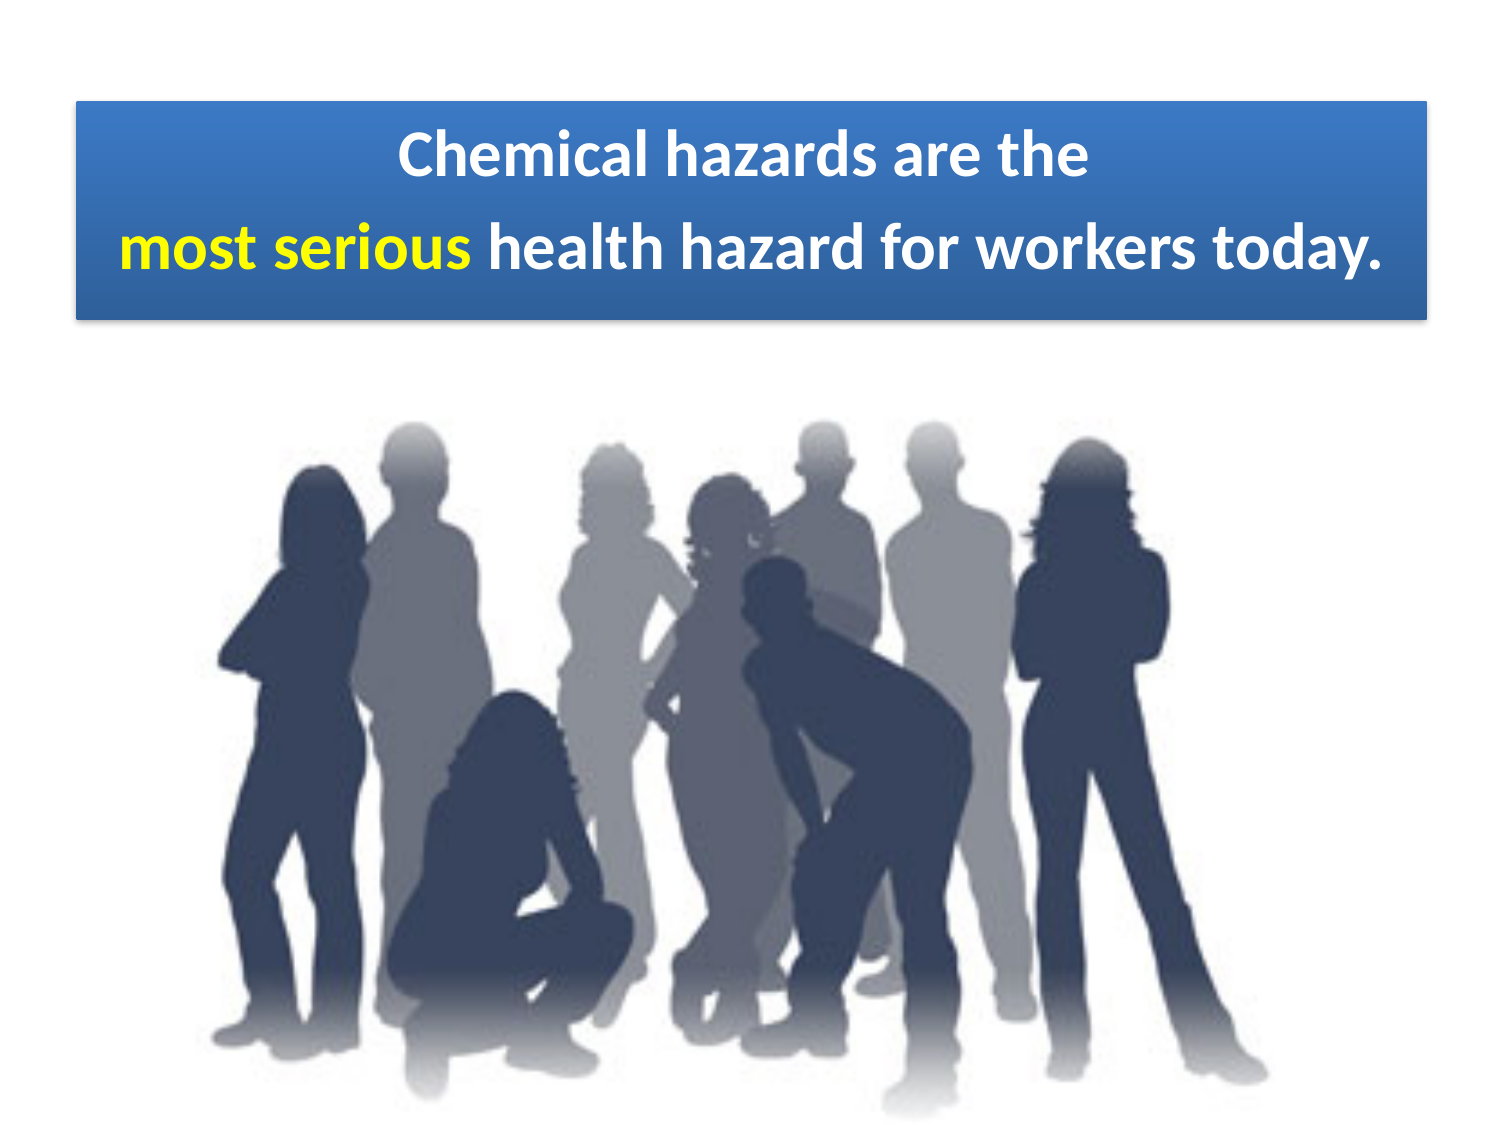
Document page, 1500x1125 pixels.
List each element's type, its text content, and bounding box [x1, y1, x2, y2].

list Chemical hazards are the most serious health hazard for workers today. [76, 101, 1427, 320]
picture [194, 333, 1276, 1125]
